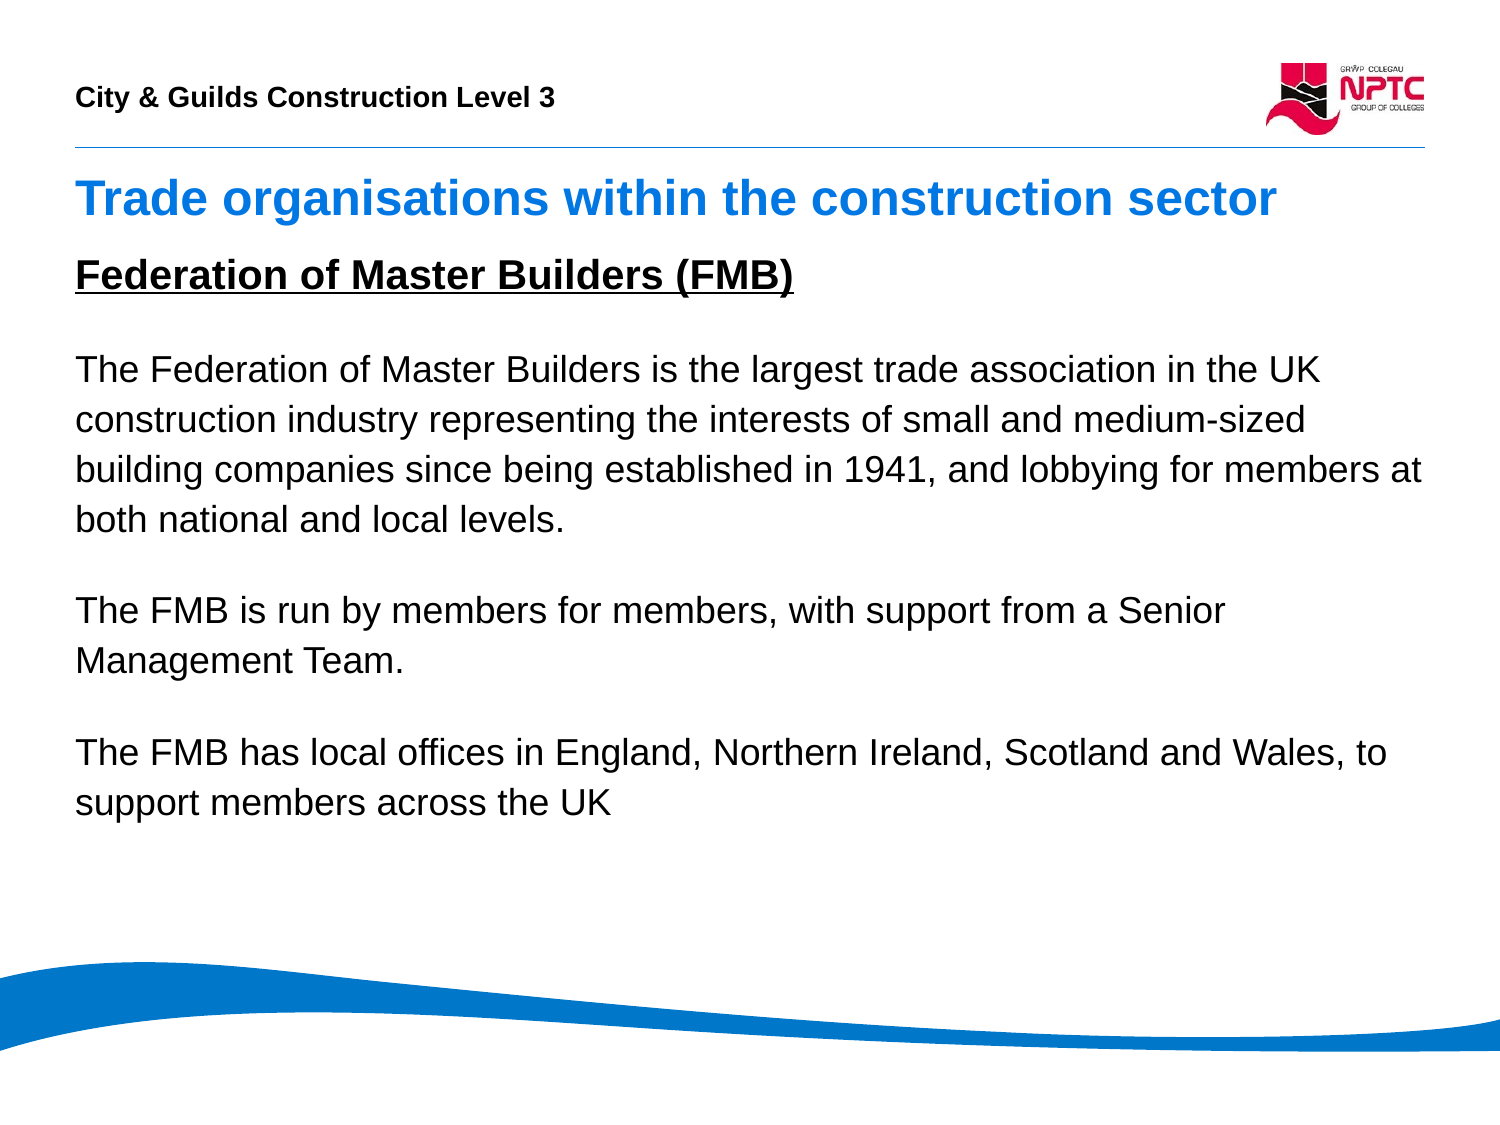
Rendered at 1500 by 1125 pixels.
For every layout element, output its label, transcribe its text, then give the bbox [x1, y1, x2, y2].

picture [1266, 63, 1424, 135]
list Federation of Master Builders (FMB) The Federation of Master Builders is the largest trade association in the UK construction industry representing the interests of small and medium-sized building companies since being established in 1941, and lobbying for members at both national and local levels. The FMB is run by members for members, with support from a Senior Management Team. The FMB has local offices in England, Northern Ireland, Scotland and Wales, to support members across the UK [74, 247, 1426, 946]
title Trade organisations within the construction sector [74, 165, 1426, 229]
